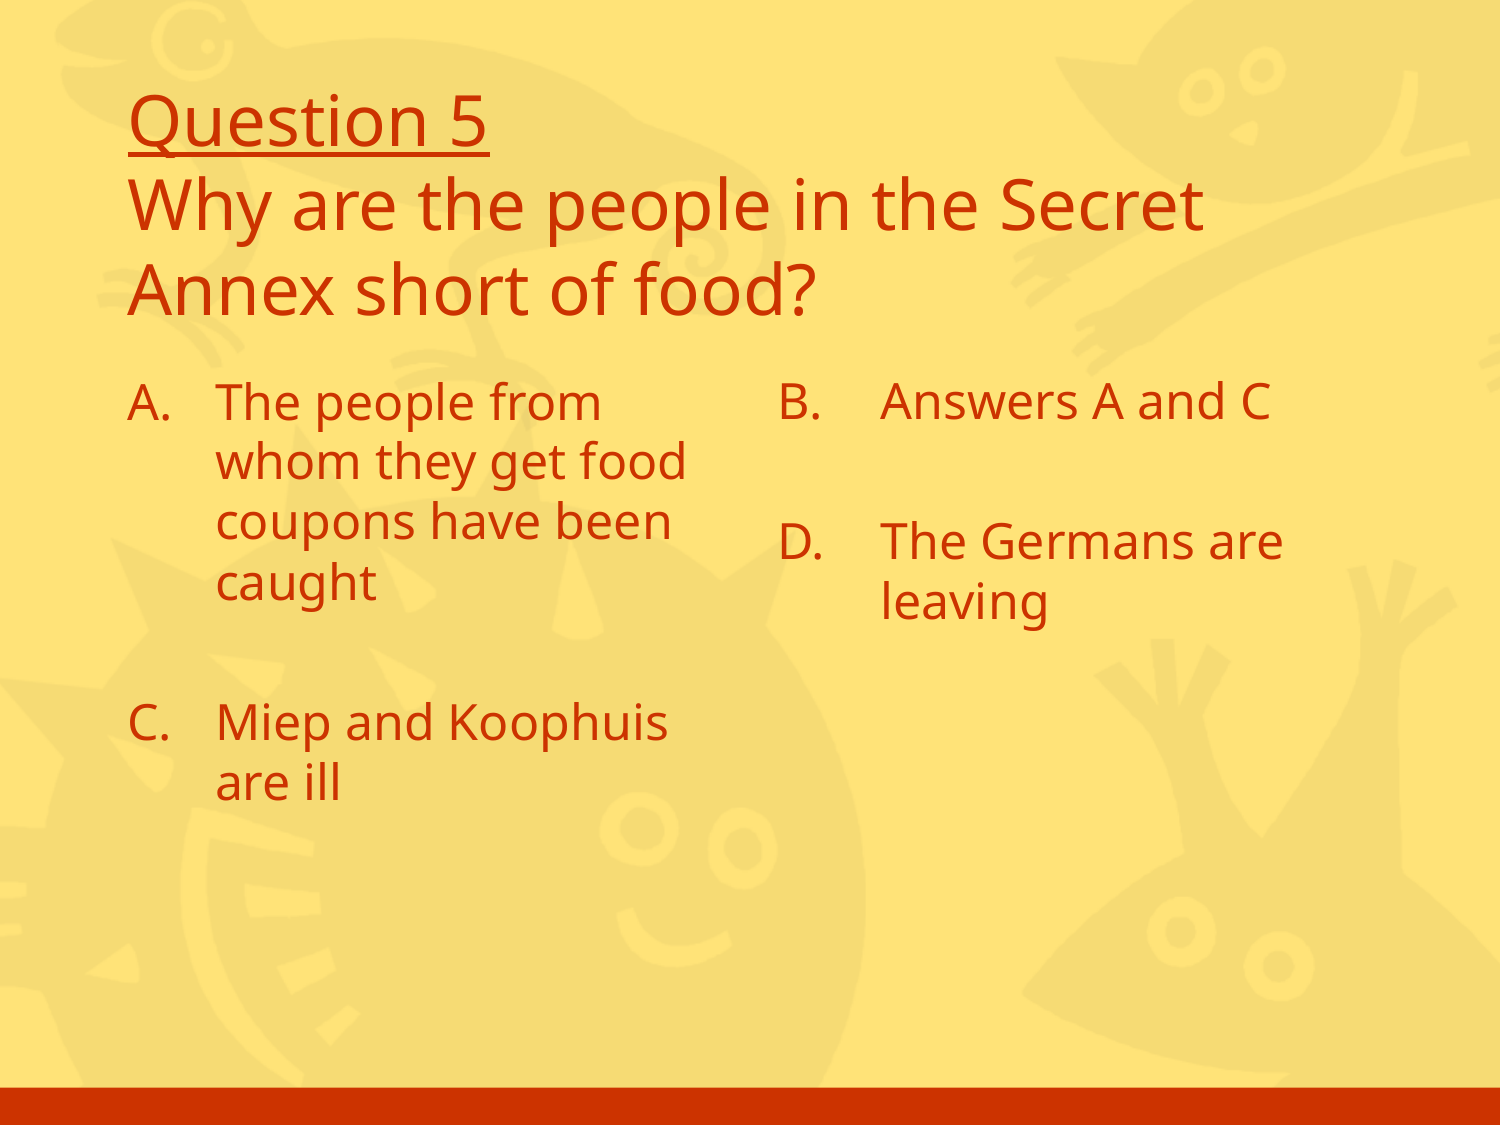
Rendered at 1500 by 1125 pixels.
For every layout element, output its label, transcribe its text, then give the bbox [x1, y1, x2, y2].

text_box B. Answers A and C D. The Germans are leaving [762, 362, 1388, 1000]
title Question 5 Why are the people in the Secret Annex short of food? [112, 37, 1388, 338]
list A. The people from whom they get food coupons have been caught C. Miep and Koophuis are ill [112, 362, 738, 1001]
picture [0, 0, 1500, 1087]
